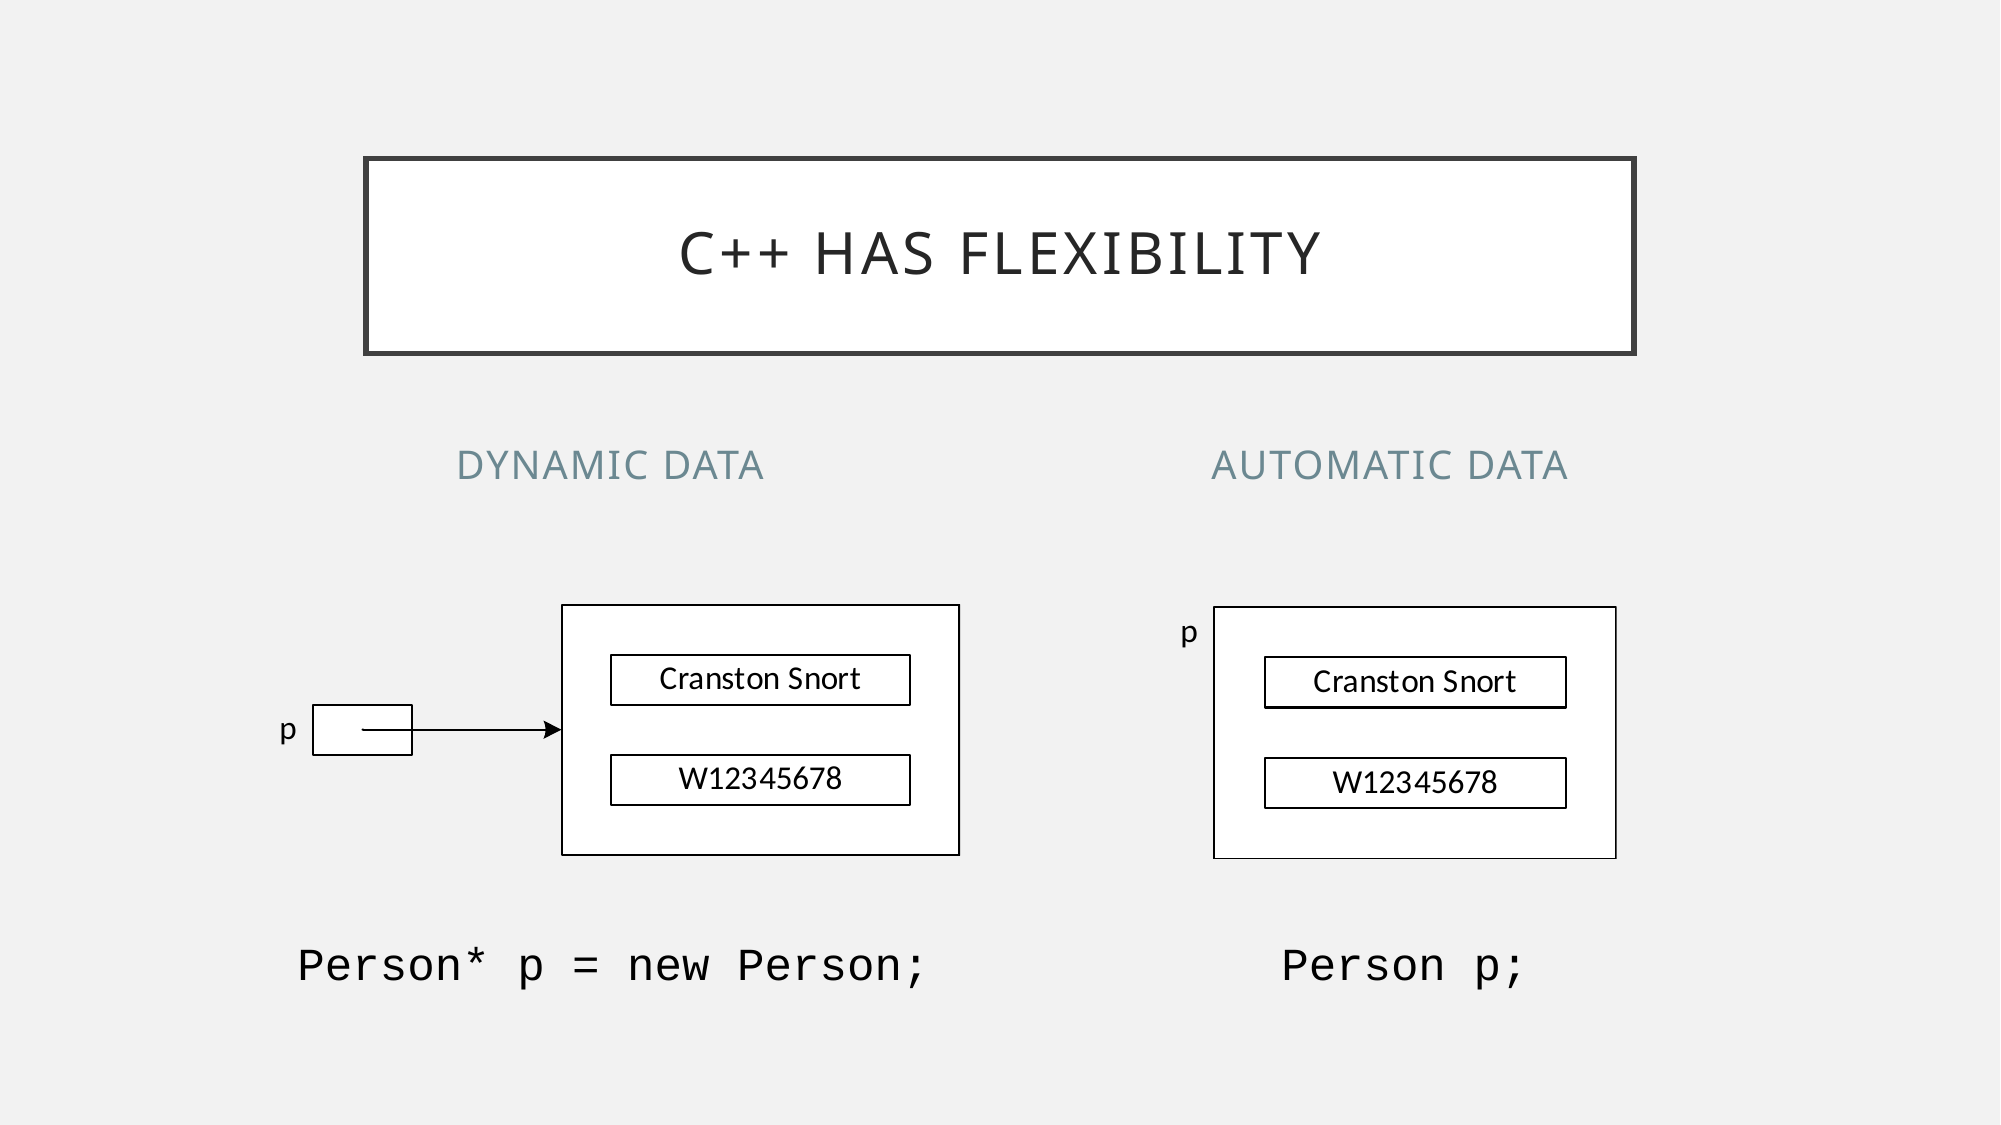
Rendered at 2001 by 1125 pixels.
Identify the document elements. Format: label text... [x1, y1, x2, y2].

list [259, 600, 961, 857]
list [1160, 598, 1617, 859]
list Automatic Data [1039, 379, 1741, 495]
title C++ has Flexibility [363, 156, 1637, 356]
text_box Person* p = new Person; [282, 927, 961, 998]
text_box Person p; [1266, 927, 1555, 998]
list Dynamic Data [259, 379, 961, 495]
